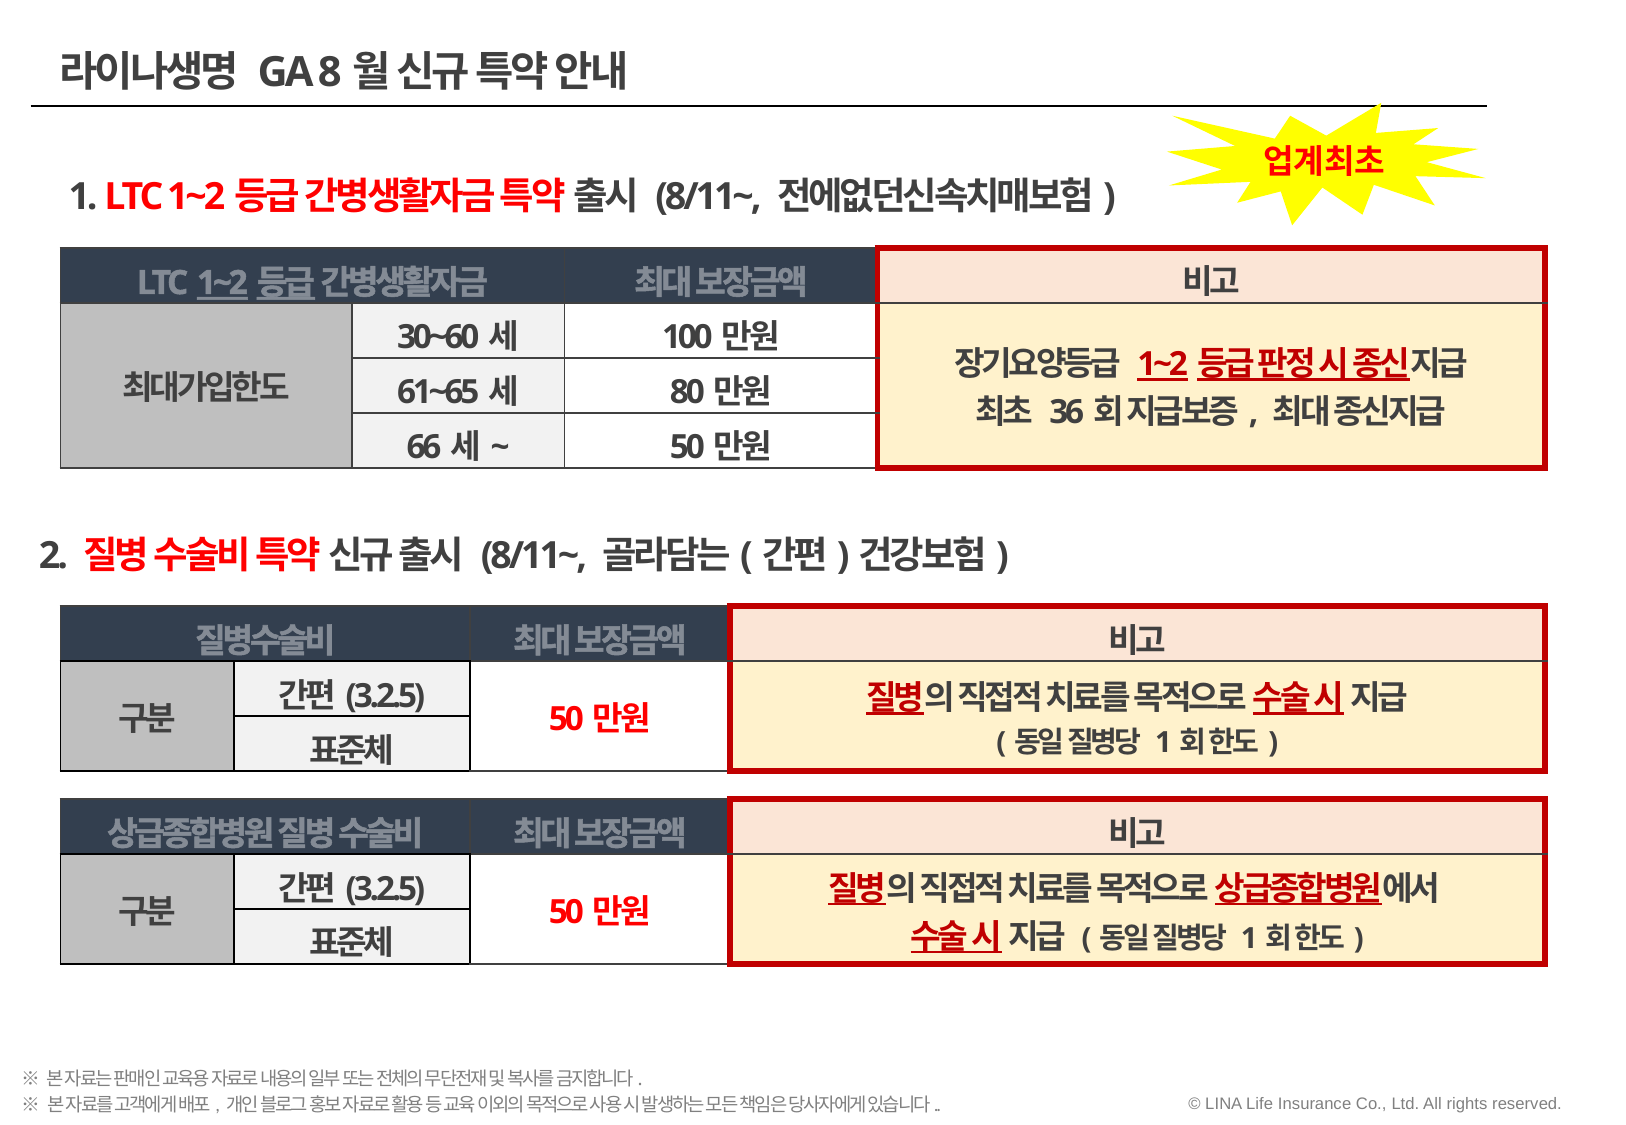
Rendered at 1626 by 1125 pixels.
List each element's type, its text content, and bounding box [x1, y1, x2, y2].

table_cell 66세~ [353, 414, 564, 467]
table_cell 간편(3.2.5) [235, 662, 469, 715]
table_header 질병수술비 [61, 607, 469, 660]
text_box 2. 질병 수술비 특약 신규 출시 (8/11~, 골라담는(간편)건강보험) [25, 523, 1023, 584]
table_cell 80만원 [565, 359, 875, 412]
table_header 비고 [880, 251, 1542, 302]
table_cell 50만원 [471, 855, 727, 963]
text_box 라이나생명 GA 8월 신규 특약 안내 [44, 37, 644, 102]
table_cell 최대가입한도 [61, 304, 351, 467]
table_cell 50만원 [565, 414, 875, 467]
text_box 1. LTC 1~2등급 간병생활자금 특약 출시 (8/11~, 전에없던신속치매보험) [56, 164, 1128, 225]
table_header LTC 1~2등급 간병생활자금 [61, 249, 564, 302]
table_cell 표준체 [235, 910, 469, 963]
table_header 비고 [733, 609, 1542, 660]
table_header 최대 보장금액 [471, 800, 727, 853]
table_cell 장기요양등급 1~2등급 판정 시 종신지급 최초 36회 지급보증, 최대 종신지급 [880, 304, 1542, 465]
table_cell 구분 [61, 662, 233, 770]
table_cell 61~65세 [353, 359, 564, 412]
table_cell 50만원 [471, 662, 727, 770]
table_cell 구분 [61, 855, 233, 963]
table_cell 질병의 직접적 치료를 목적으로 상급종합병원에서 수술 시 지급 (동일 질병당 1회 한도) [733, 855, 1542, 961]
table_cell 100만원 [565, 304, 875, 357]
table_header 최대 보장금액 [471, 607, 727, 660]
table_header 상급종합병원 질병 수술비 [61, 800, 469, 853]
table_cell 간편(3.2.5) [235, 855, 469, 908]
table_cell 질병의 직접적 치료를 목적으로 수술 시 지급 (동일 질병당 1회 한도) [733, 662, 1542, 768]
text_box 업계최초 [1166, 100, 1487, 228]
table_cell 표준체 [235, 717, 469, 770]
table_header 비고 [733, 802, 1542, 853]
table_cell 30~60세 [353, 304, 564, 357]
table_header 최대 보장금액 [565, 249, 875, 302]
